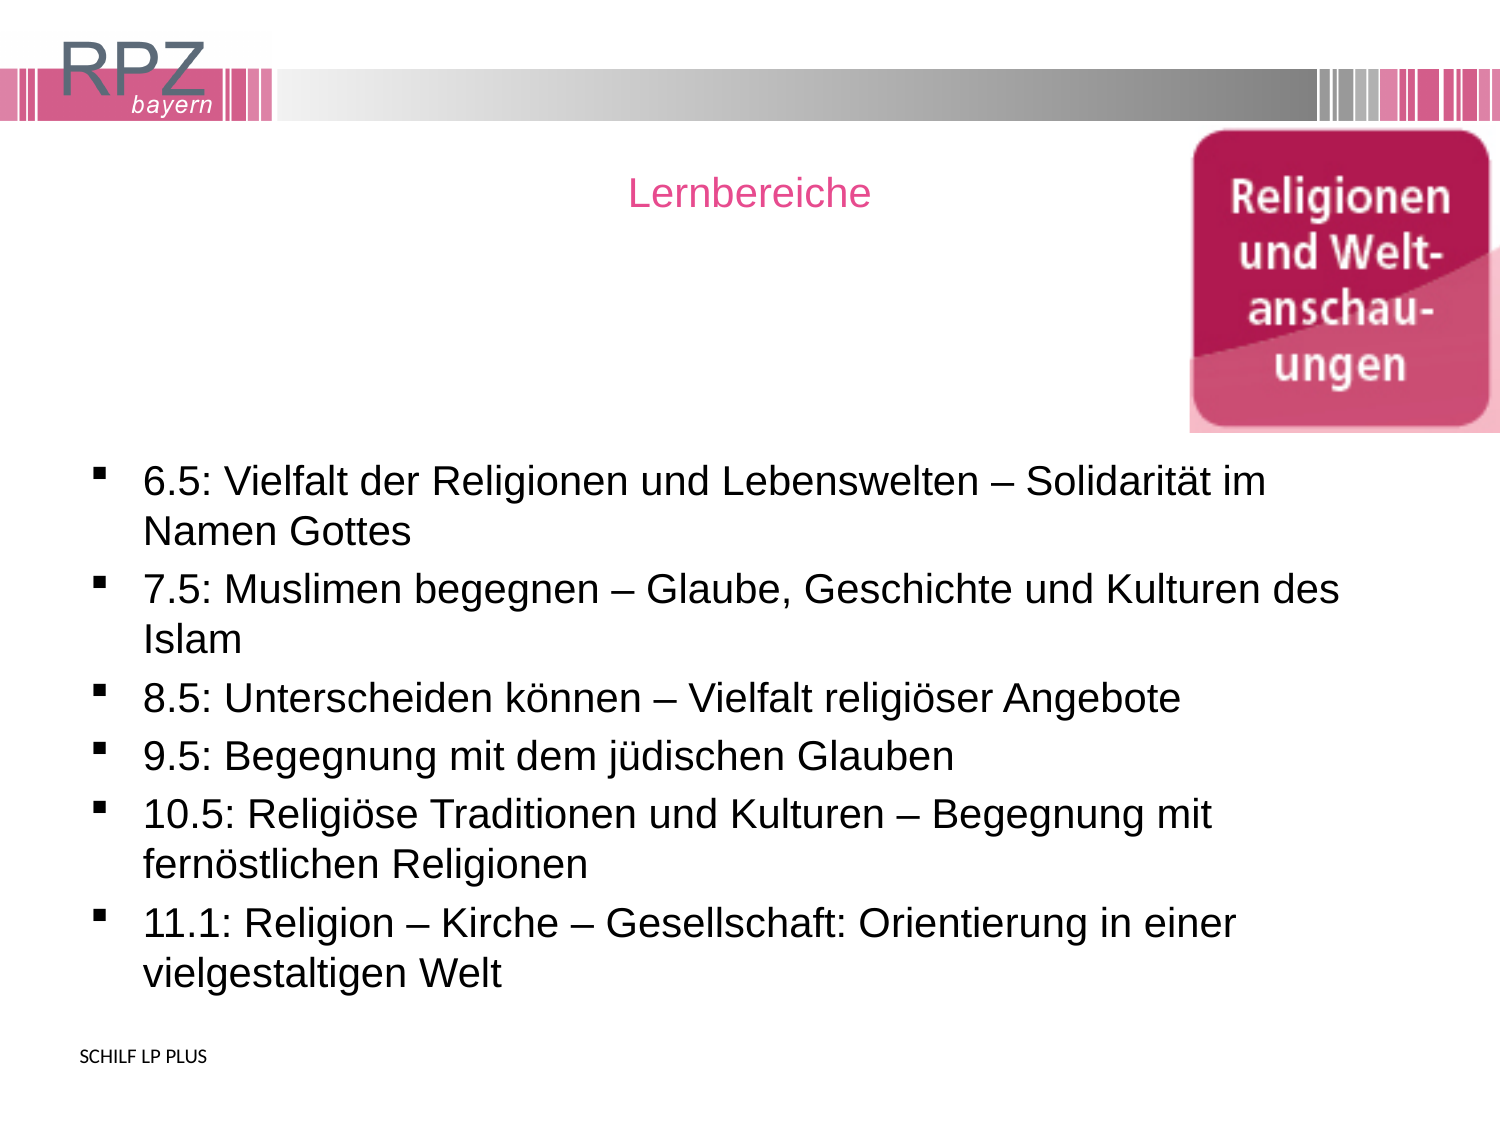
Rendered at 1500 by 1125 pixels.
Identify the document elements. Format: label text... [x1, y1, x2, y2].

title Lernbereiche [75, 149, 1184, 233]
picture [0, 31, 272, 121]
picture [1189, 125, 1500, 433]
picture [1443, 69, 1500, 121]
picture [1380, 69, 1439, 121]
list 6.5: Vielfalt der Religionen und Lebenswelten – Solidarität im Namen Gottes 7.5: Muslimen begegnen – Glaube, Geschichte und Kulturen des Islam 8.5: Unterscheiden können – Vielfalt religiöser Angebote 9.5: Begegnung mit dem jüdischen Glauben 10.5: Religiöse Traditionen und Kulturen – Begegnung mit fernöstlichen Religionen 11.1: Religion – Kirche – Gesellschaft: Orientierung in einer vielgestaltigen Welt [75, 262, 1425, 1005]
picture [1319, 69, 1379, 121]
